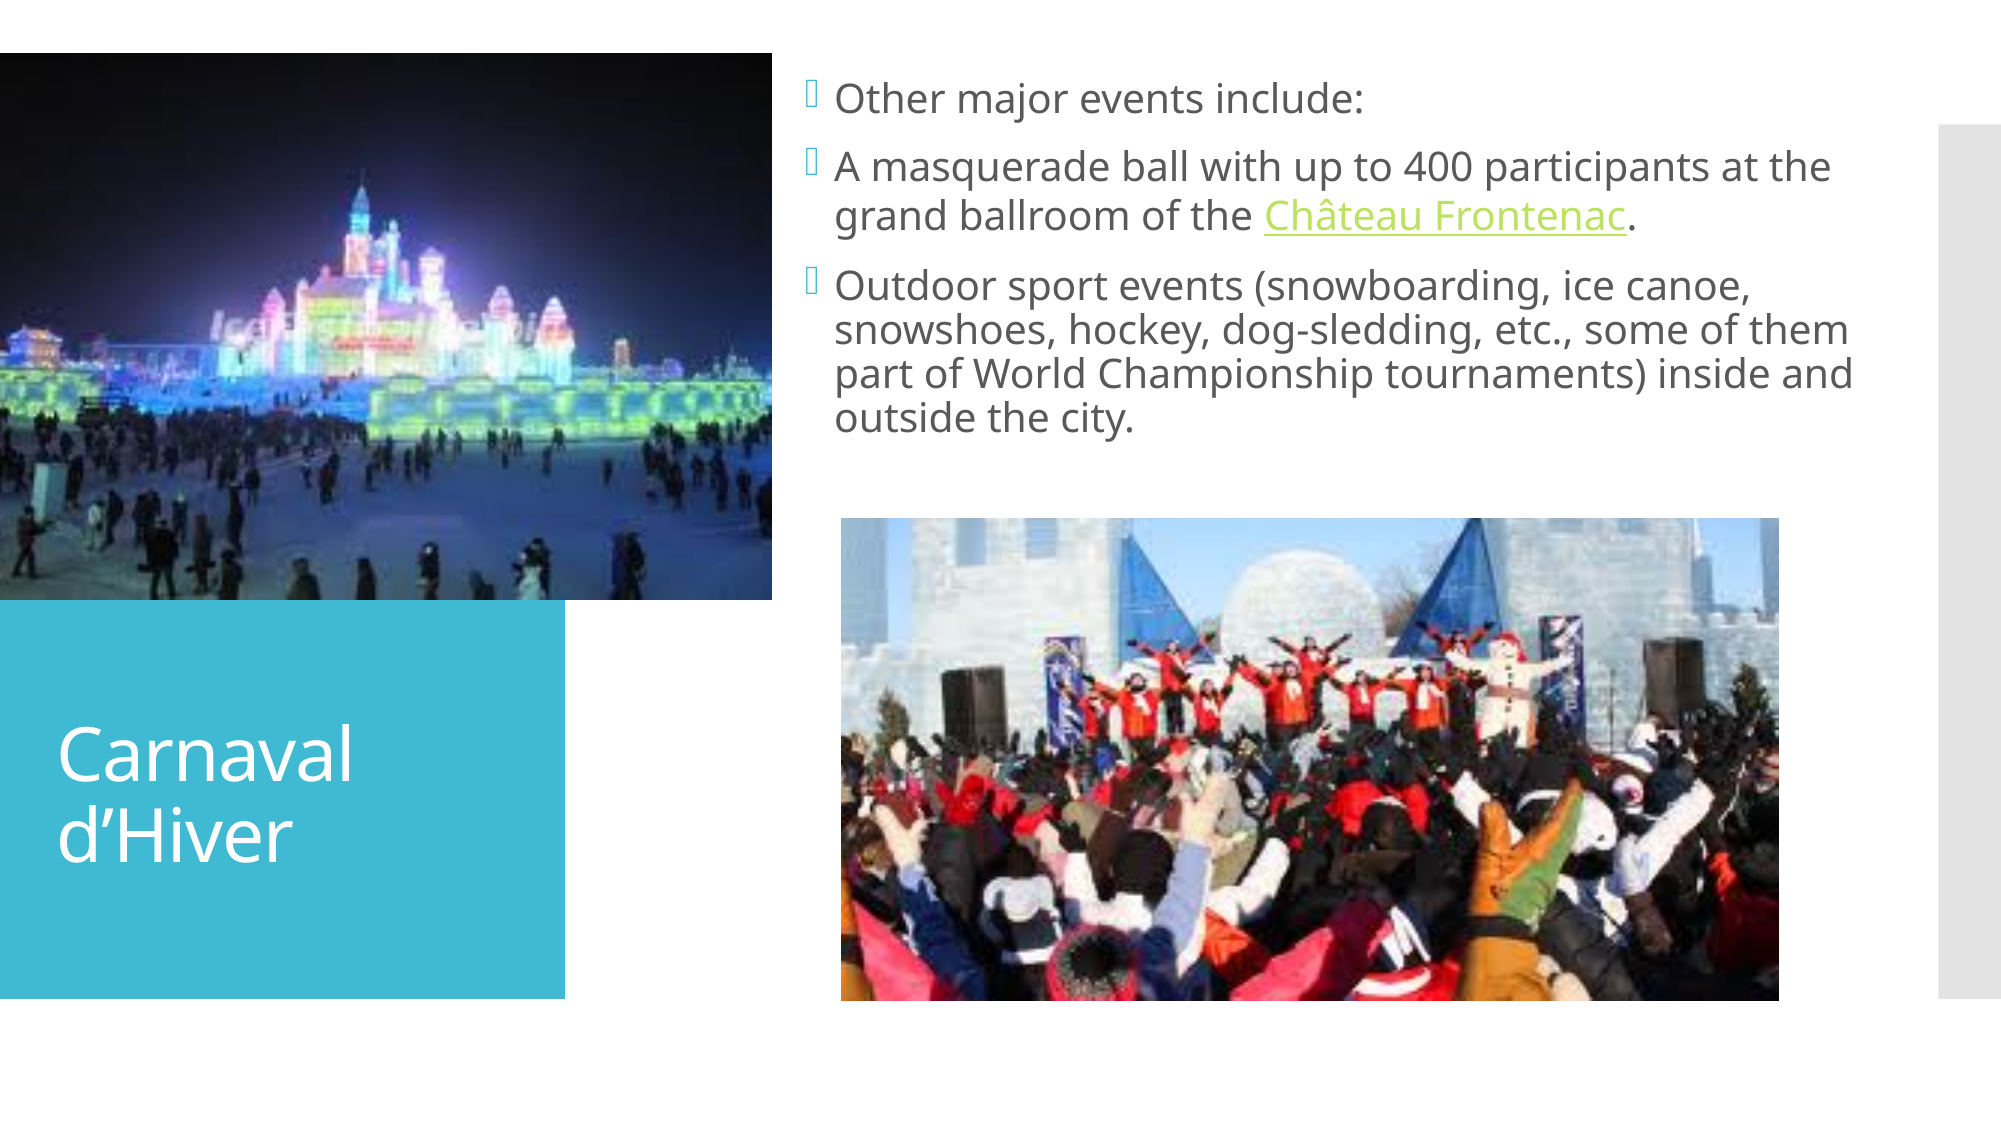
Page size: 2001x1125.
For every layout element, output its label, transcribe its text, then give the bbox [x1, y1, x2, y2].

title Carnaval d’Hiver [41, 656, 525, 940]
list Other major events include: A masquerade ball with up to 400 participants at the grand ballroom of the Château Frontenac. Outdoor sport events (snowboarding, ice canoe, snowshoes, hockey, dog-sledding, etc., some of them part of World Championship tournaments) inside and outside the city. [789, 70, 1884, 450]
picture [0, 53, 772, 601]
picture [841, 518, 1780, 1001]
